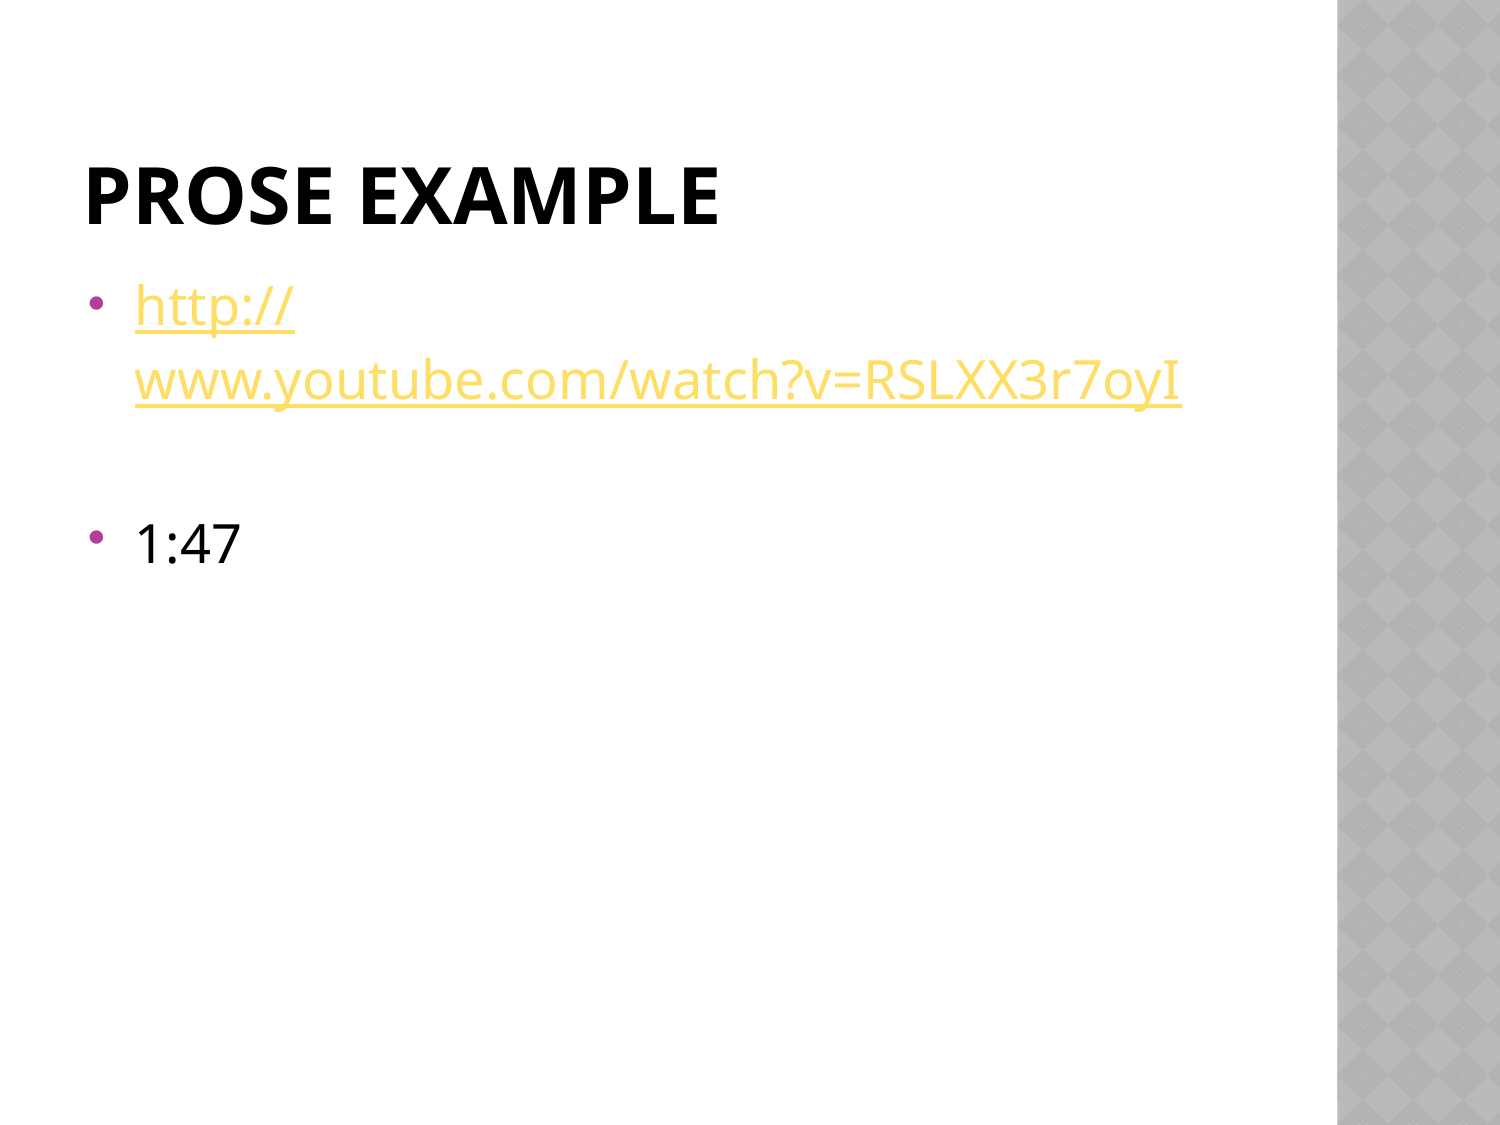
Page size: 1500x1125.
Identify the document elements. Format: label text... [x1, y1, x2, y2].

list http://www.youtube.com/watch?v=RSLXX3r7oyI 1:47 [75, 264, 1263, 1059]
title Prose Example [75, 52, 1263, 240]
